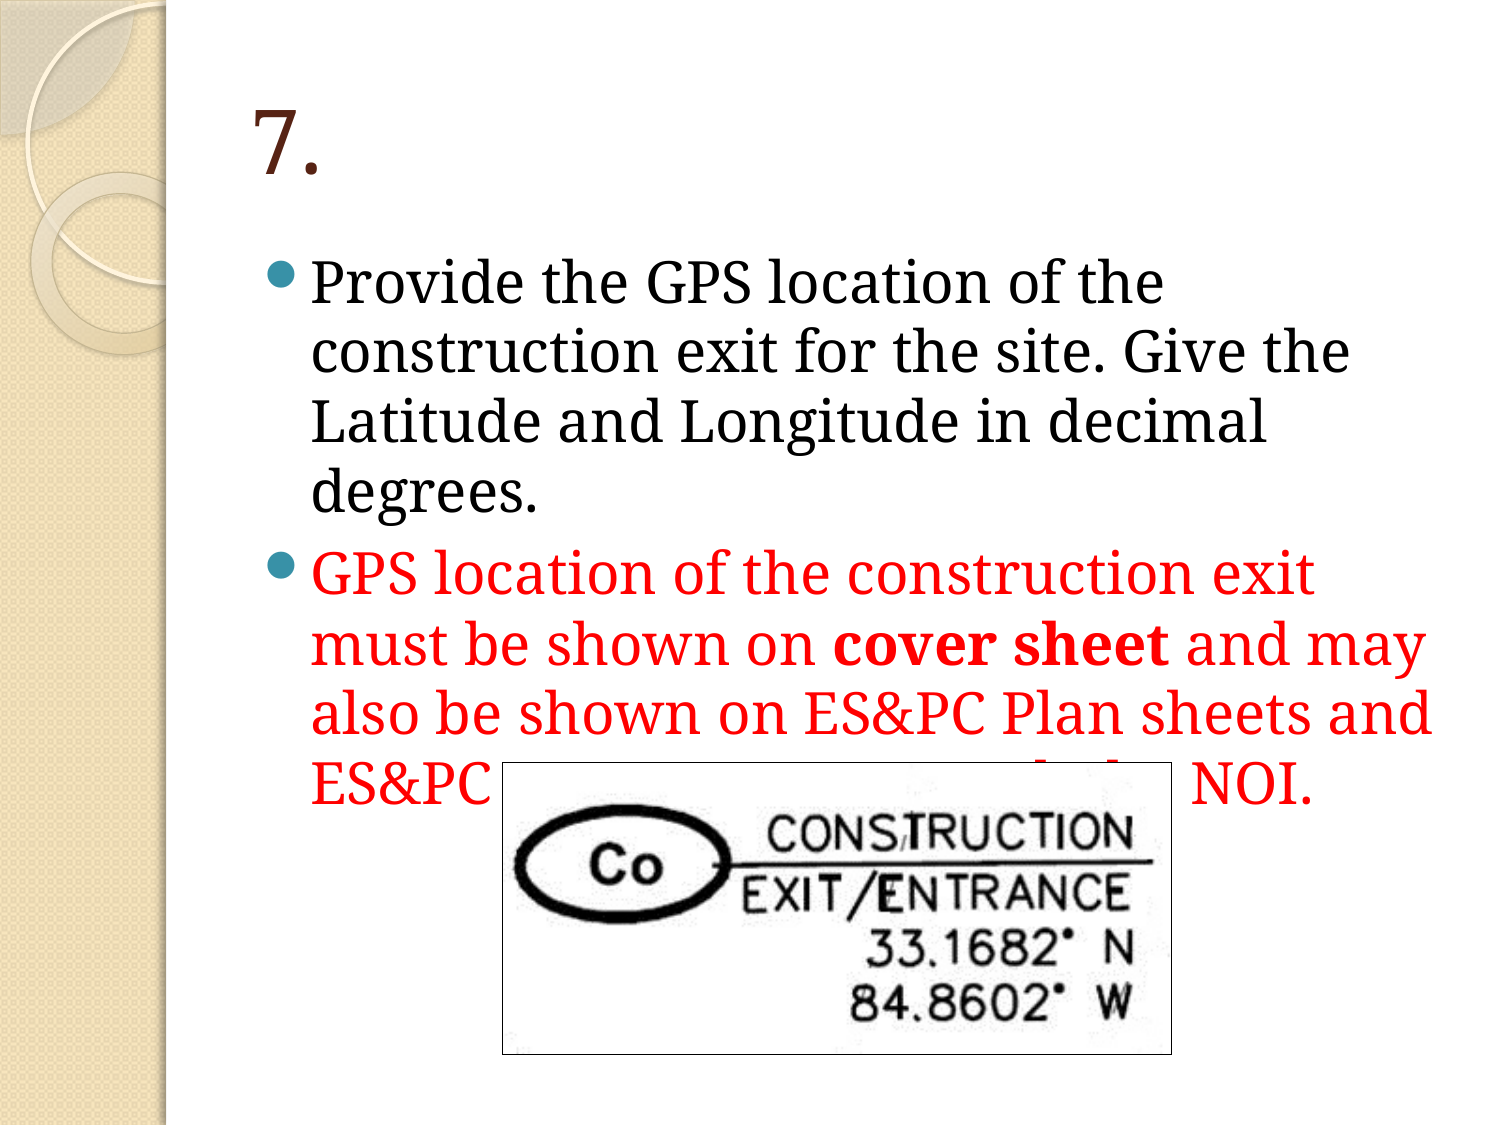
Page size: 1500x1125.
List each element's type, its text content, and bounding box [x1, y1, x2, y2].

picture [501, 762, 1172, 1056]
list Provide the GPS location of the construction exit for the site. Give the Latitude and Longitude in decimal degrees. GPS location of the construction exit must be shown on cover sheet and may also be shown on ES&PC Plan sheets and ES&PC notes. It must match the NOI. [235, 237, 1466, 1025]
title 7. [235, 45, 1466, 233]
